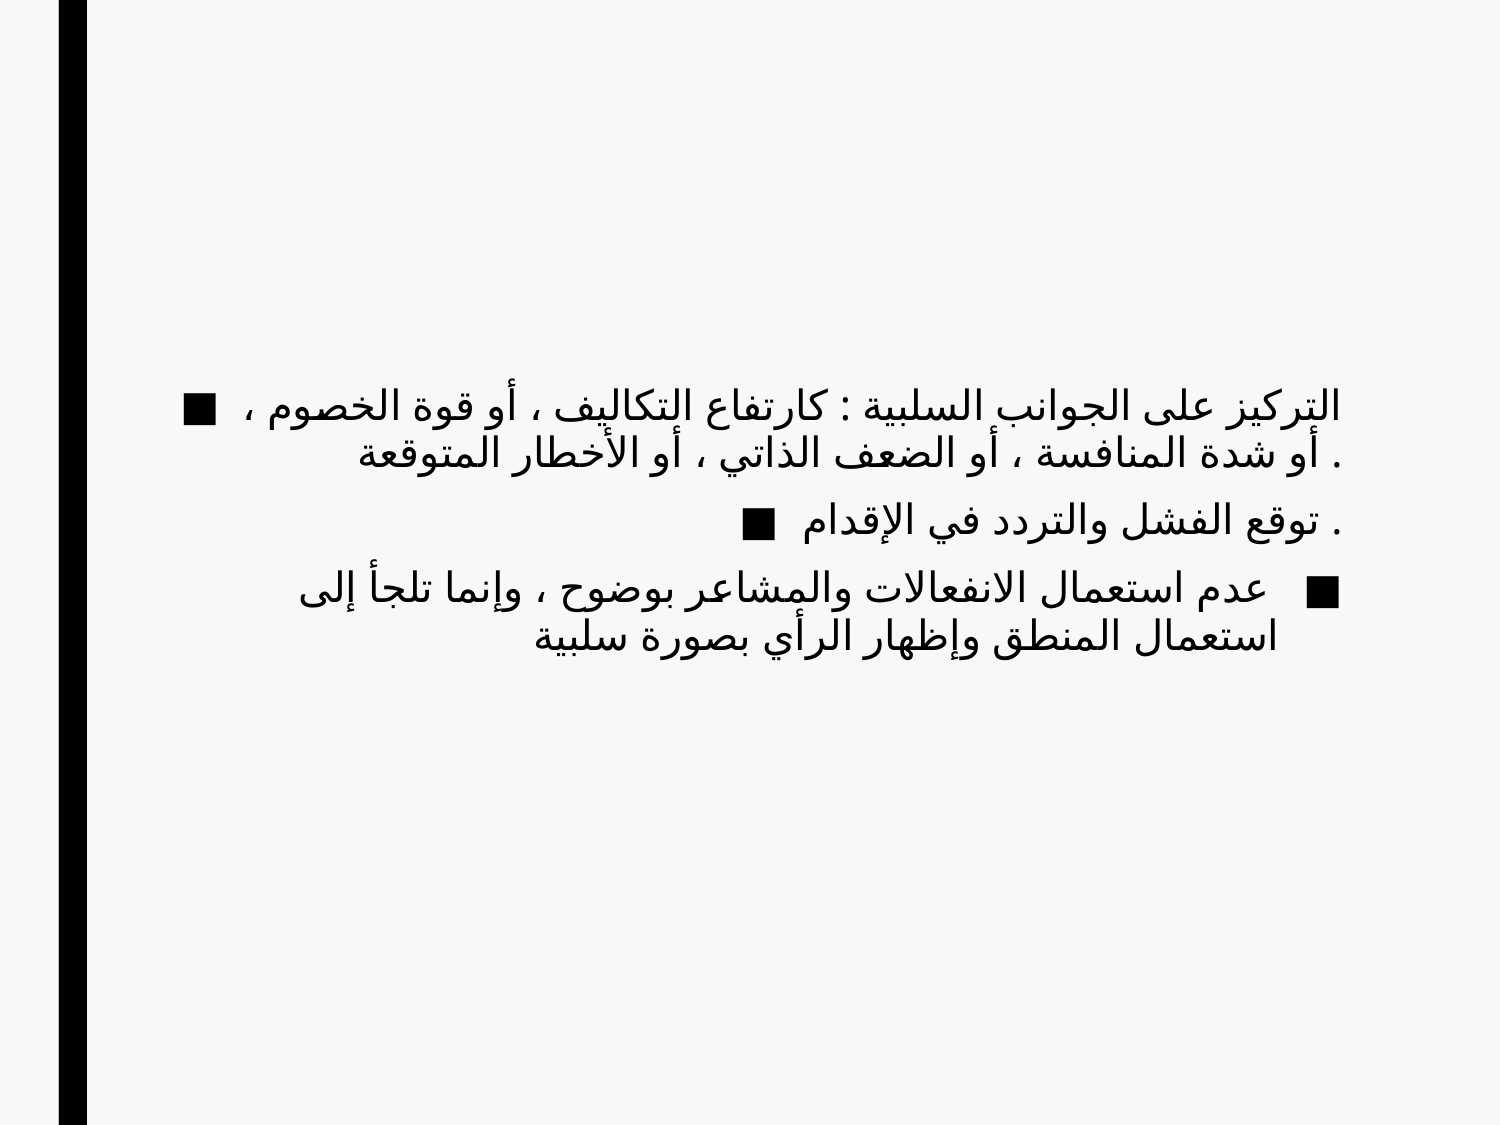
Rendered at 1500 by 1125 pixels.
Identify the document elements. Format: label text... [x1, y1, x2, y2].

list التركيز على الجوانب السلبية : كارتفاع التكاليف ، أو قوة الخصوم ، أو شدة المنافسة ، أو الضعف الذاتي ، أو الأخطار المتوقعة . توقع الفشل والتردد في الإقدام . عدم استعمال الانفعالات والمشاعر بوضوح ، وإنما تلجأ إلى استعمال المنطق وإظهار الرأي بصورة سلبية [168, 374, 1351, 963]
